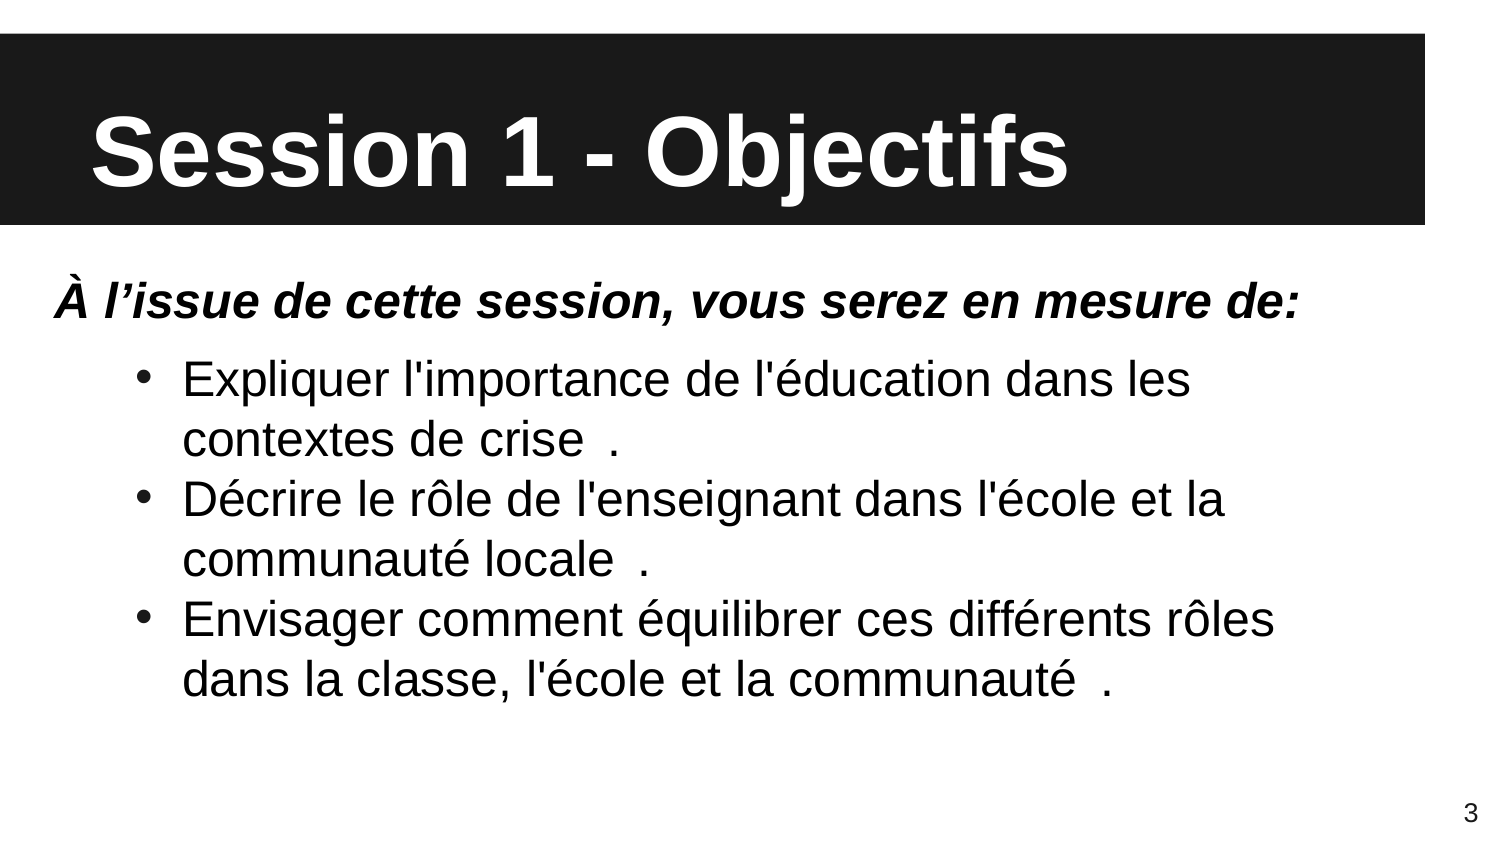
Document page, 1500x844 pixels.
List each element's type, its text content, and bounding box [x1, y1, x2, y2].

list Expliquer l'importance de l'éducation dans les contextes de crise . Décrire le rôle de l'enseignant dans l'école et la communauté locale . Envisager comment équilibrer ces différents rôles dans la classe, l'école et la communauté . [120, 331, 1362, 780]
slide_number 3 [1403, 779, 1494, 844]
text_box À l’issue de cette session, vous serez en mesure de: [39, 260, 1322, 336]
title Session 1 - Objectifs [75, 33, 1425, 221]
